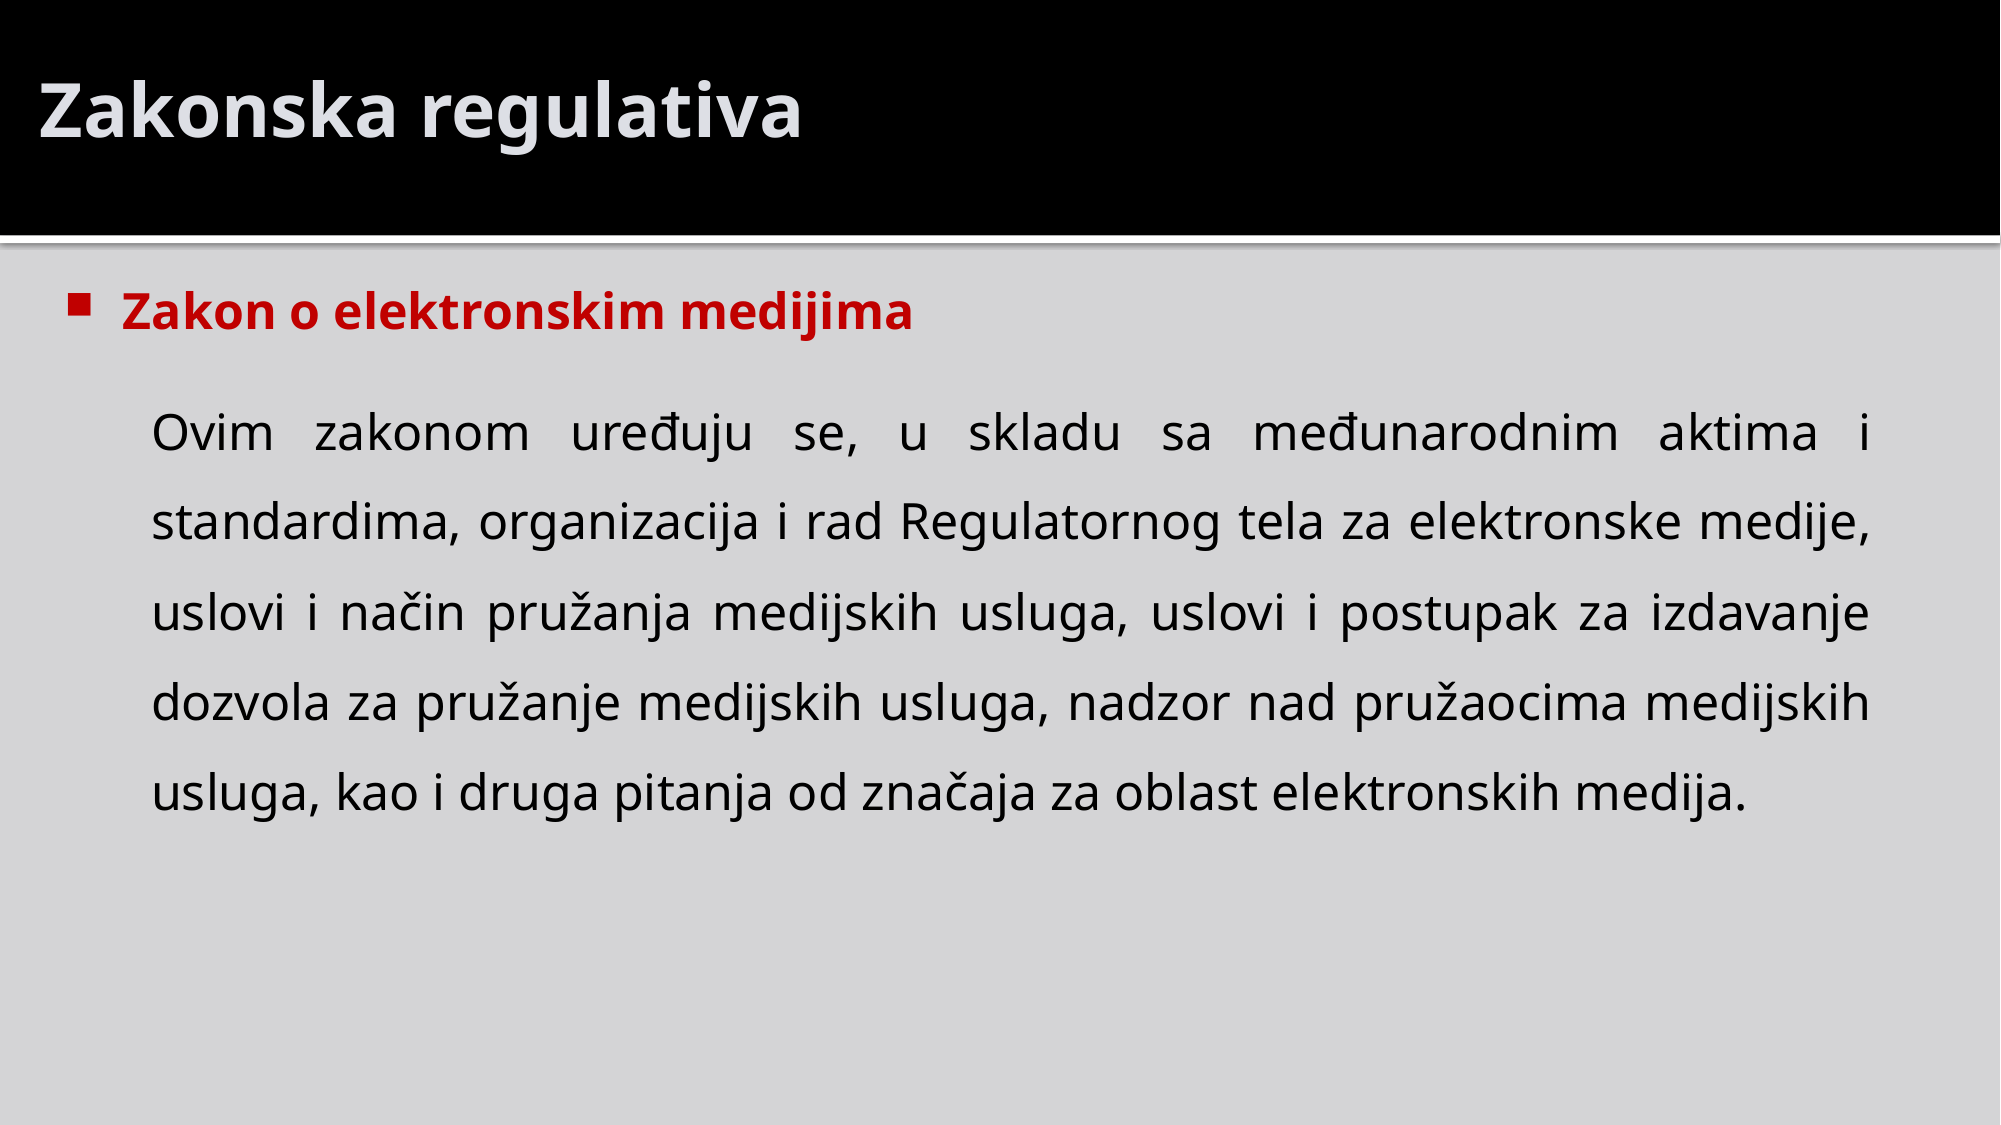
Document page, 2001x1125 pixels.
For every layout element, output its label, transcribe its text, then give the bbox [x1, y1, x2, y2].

list Zakon o elektronskim medijima Ovim zakonom uređuju se, u skladu sa međunarodnim aktima i standardima, organizacija i rad Regulatornog tela za elektronske medije, uslovi i način pružanja medijskih usluga, uslovi i postupak za izdavanje dozvola za pružanje medijskih usluga, nadzor nad pružaocima medijskih usluga, kao i druga pitanja od značaja za oblast elektronskih medija. [24, 237, 1888, 1125]
text_box Zakonska regulativa [24, 62, 1663, 200]
